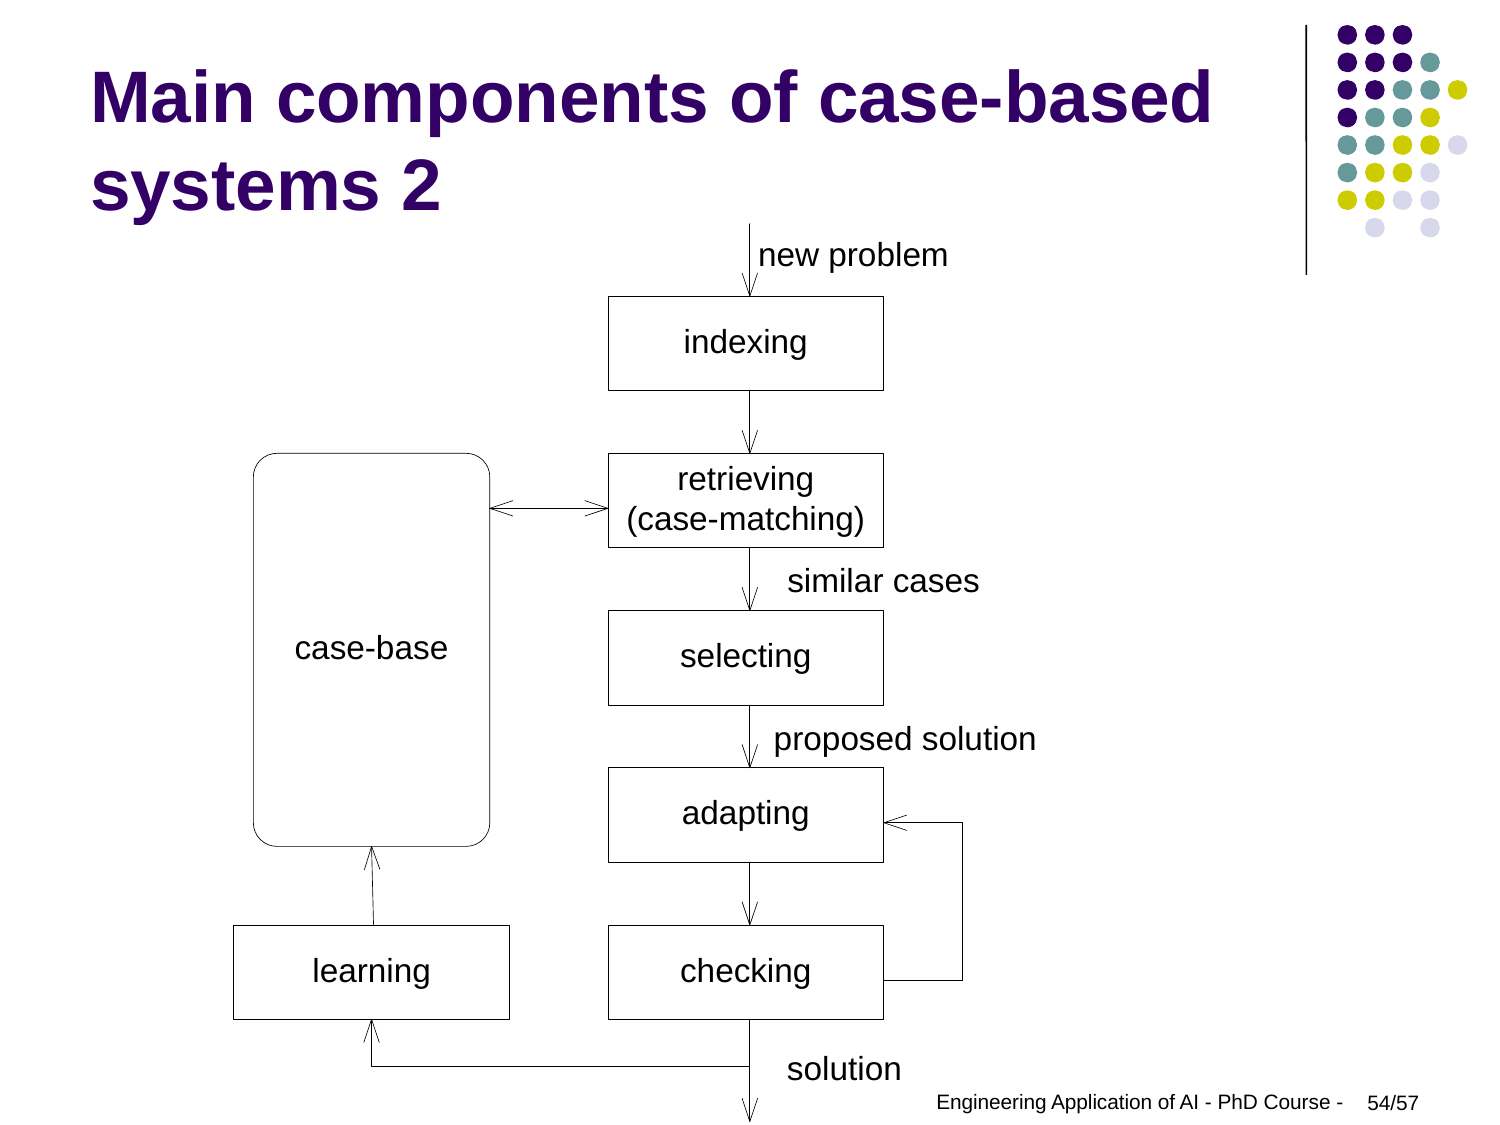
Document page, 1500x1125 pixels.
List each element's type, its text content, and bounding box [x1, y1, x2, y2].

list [229, 219, 1041, 1125]
footer Engineering Application of AI - PhD Course - [1046, 1080, 1365, 1125]
title Main components of case-based systems 2 [74, 19, 1313, 233]
slide_number 54/57 [1352, 1082, 1448, 1125]
